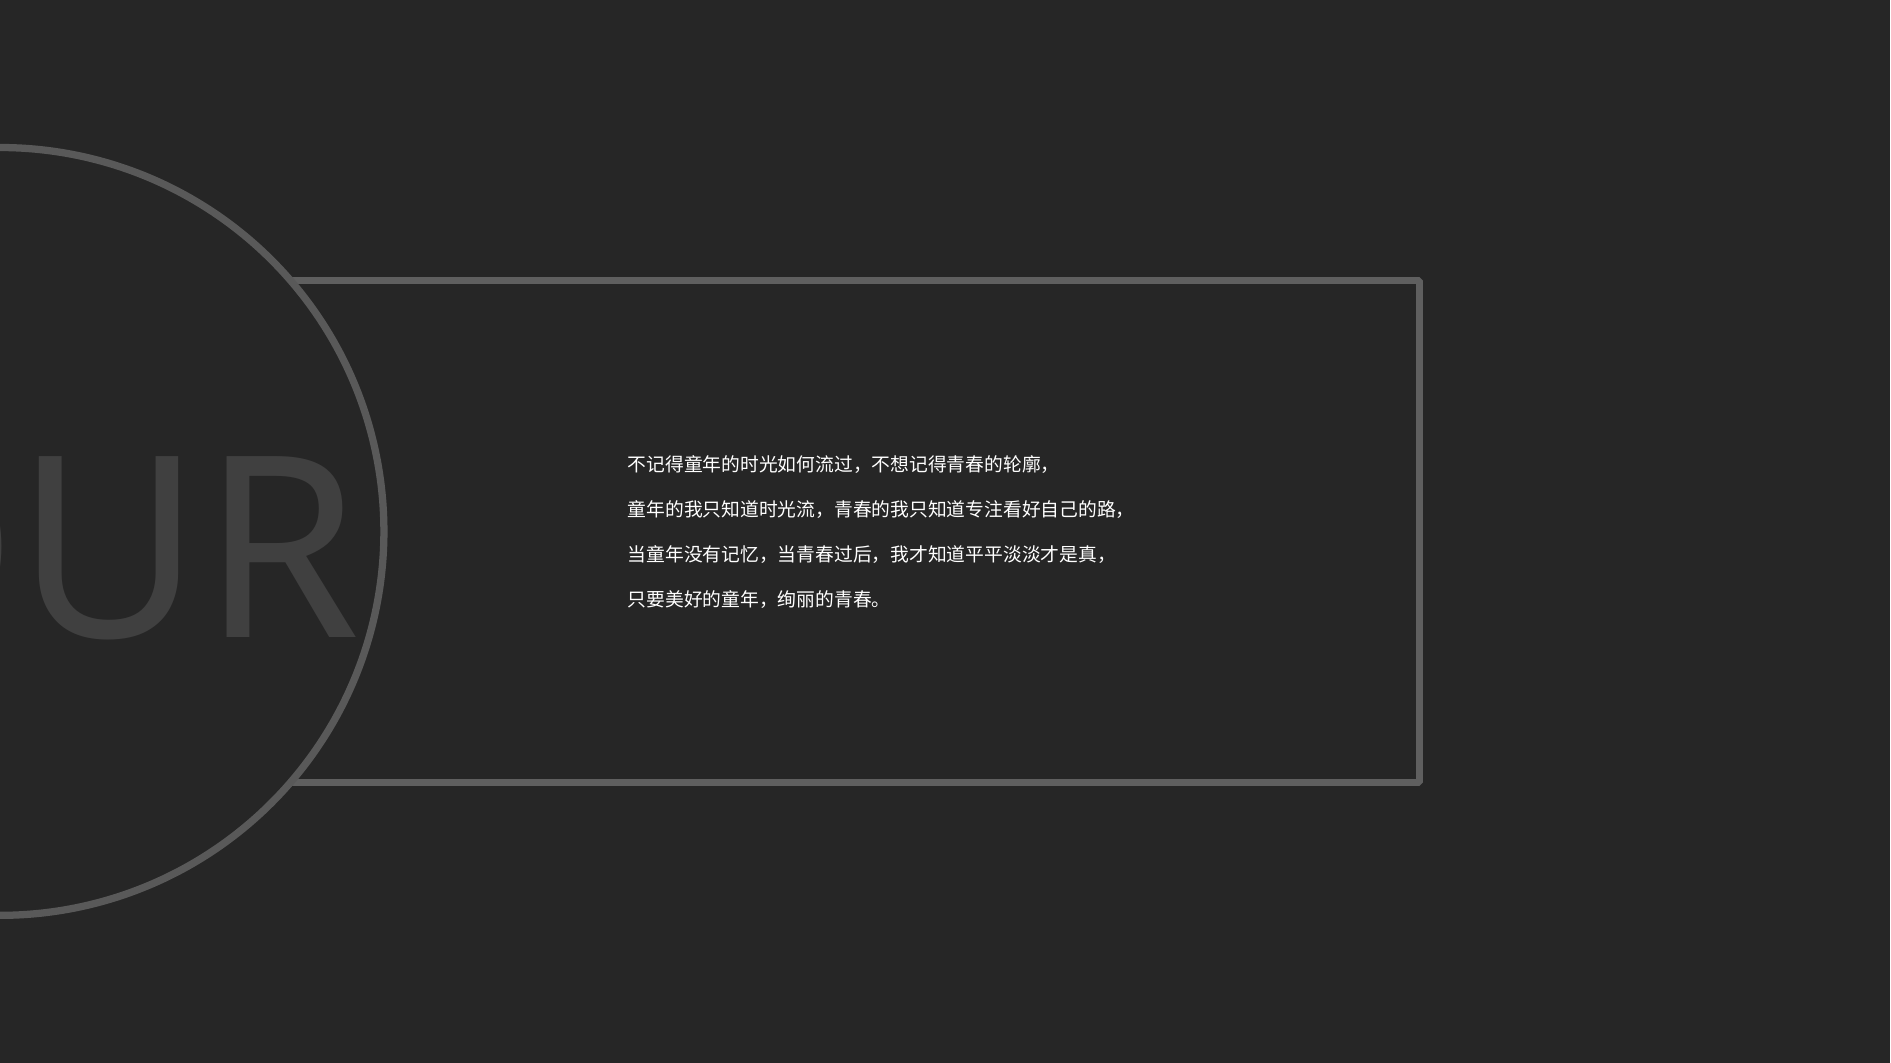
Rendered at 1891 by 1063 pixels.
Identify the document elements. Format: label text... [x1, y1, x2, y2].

text_box [389, 278, 1422, 785]
text_box 不记得童年的时光如何流过，不想记得青春的轮廓， 童年的我只知道时光流，青春的我只知道专注看好自己的路， 当童年没有记忆，当青春过后，我才知道平平淡淡才是真， 只要美好的童年，绚丽的青春。 [612, 422, 1149, 618]
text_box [0, 147, 385, 949]
